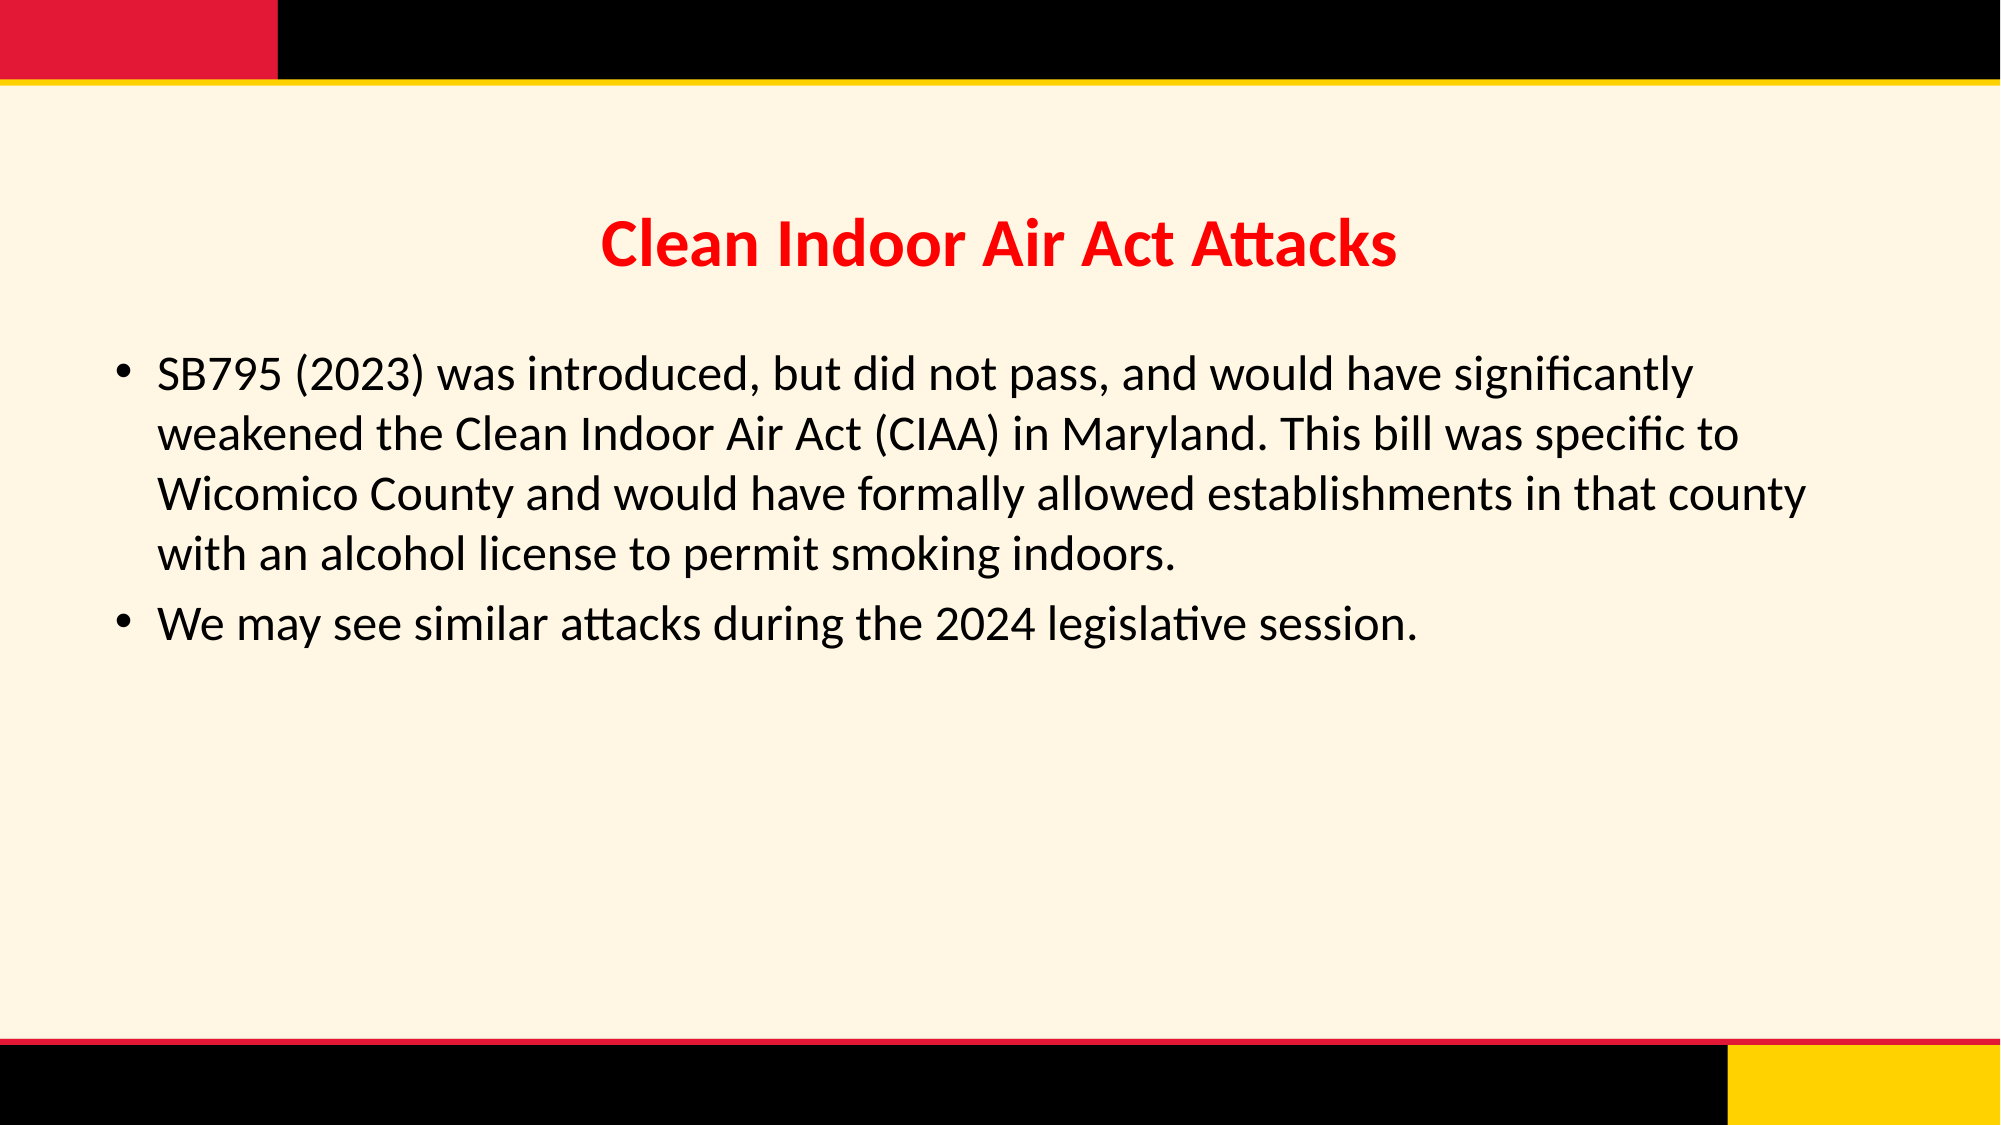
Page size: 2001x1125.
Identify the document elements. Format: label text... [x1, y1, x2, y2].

picture [0, 0, 2001, 1125]
list SB795 (2023) was introduced, but did not pass, and would have significantly weakened the Clean Indoor Air Act (CIAA) in Maryland. This bill was specific to Wicomico County and would have formally allowed establishments in that county with an alcohol license to permit smoking indoors. We may see similar attacks during the 2024 legislative session. [99, 333, 1900, 1005]
title Clean Indoor Air Act Attacks [99, 145, 1900, 333]
